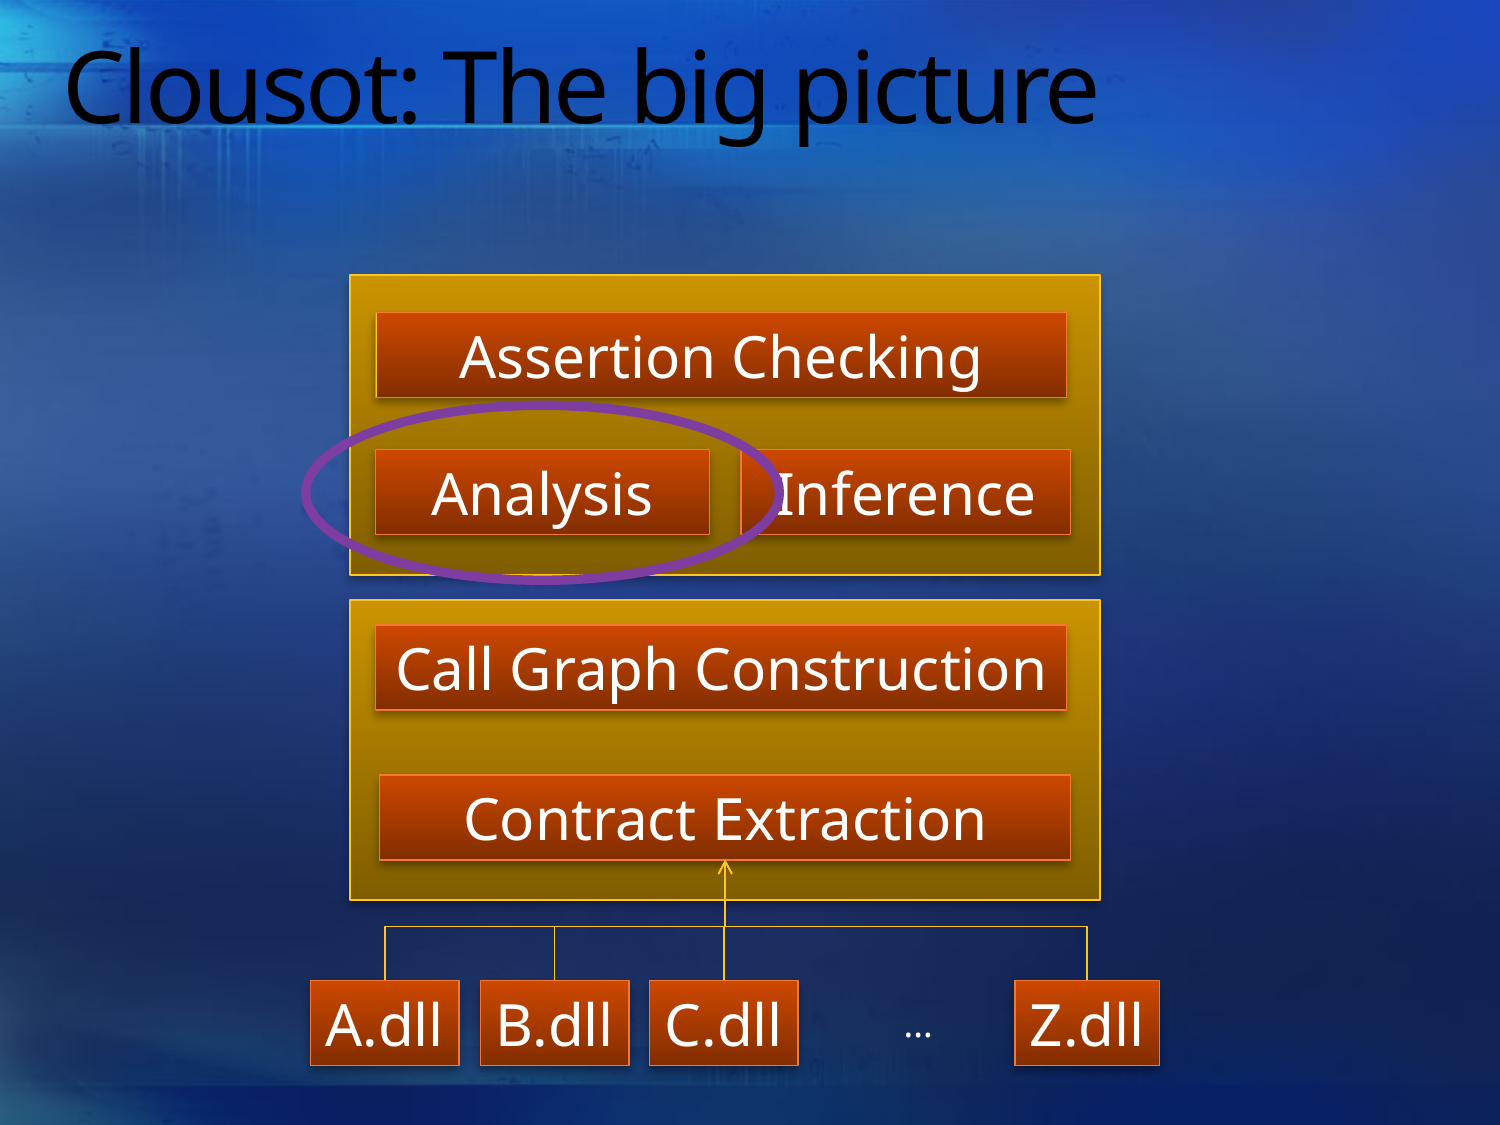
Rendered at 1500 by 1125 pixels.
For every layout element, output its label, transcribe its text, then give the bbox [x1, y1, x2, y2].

picture [0, 0, 1500, 1125]
text_box B.dll [620, 1018, 630, 1066]
text_box Contract Extraction [971, 774, 1071, 861]
text_box [349, 599, 1101, 901]
title Clousot: The big picture [62, 37, 1438, 147]
text_box Call Graph Construction [375, 624, 1067, 711]
text_box C.dll [649, 980, 799, 1066]
text_box B.dll [480, 980, 489, 1066]
text_box Assertion Checking [375, 312, 1067, 398]
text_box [846, 739, 966, 1103]
text_box A.dll [310, 980, 460, 1066]
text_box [580, 835, 700, 1007]
text_box Contract Extraction [620, 774, 840, 861]
text_box Z.dll [1014, 980, 1160, 1066]
text_box Contract Extraction [379, 774, 489, 861]
text_box [301, 400, 784, 585]
text_box Inference [758, 449, 1071, 535]
text_box [349, 274, 1101, 576]
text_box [495, 750, 615, 1092]
